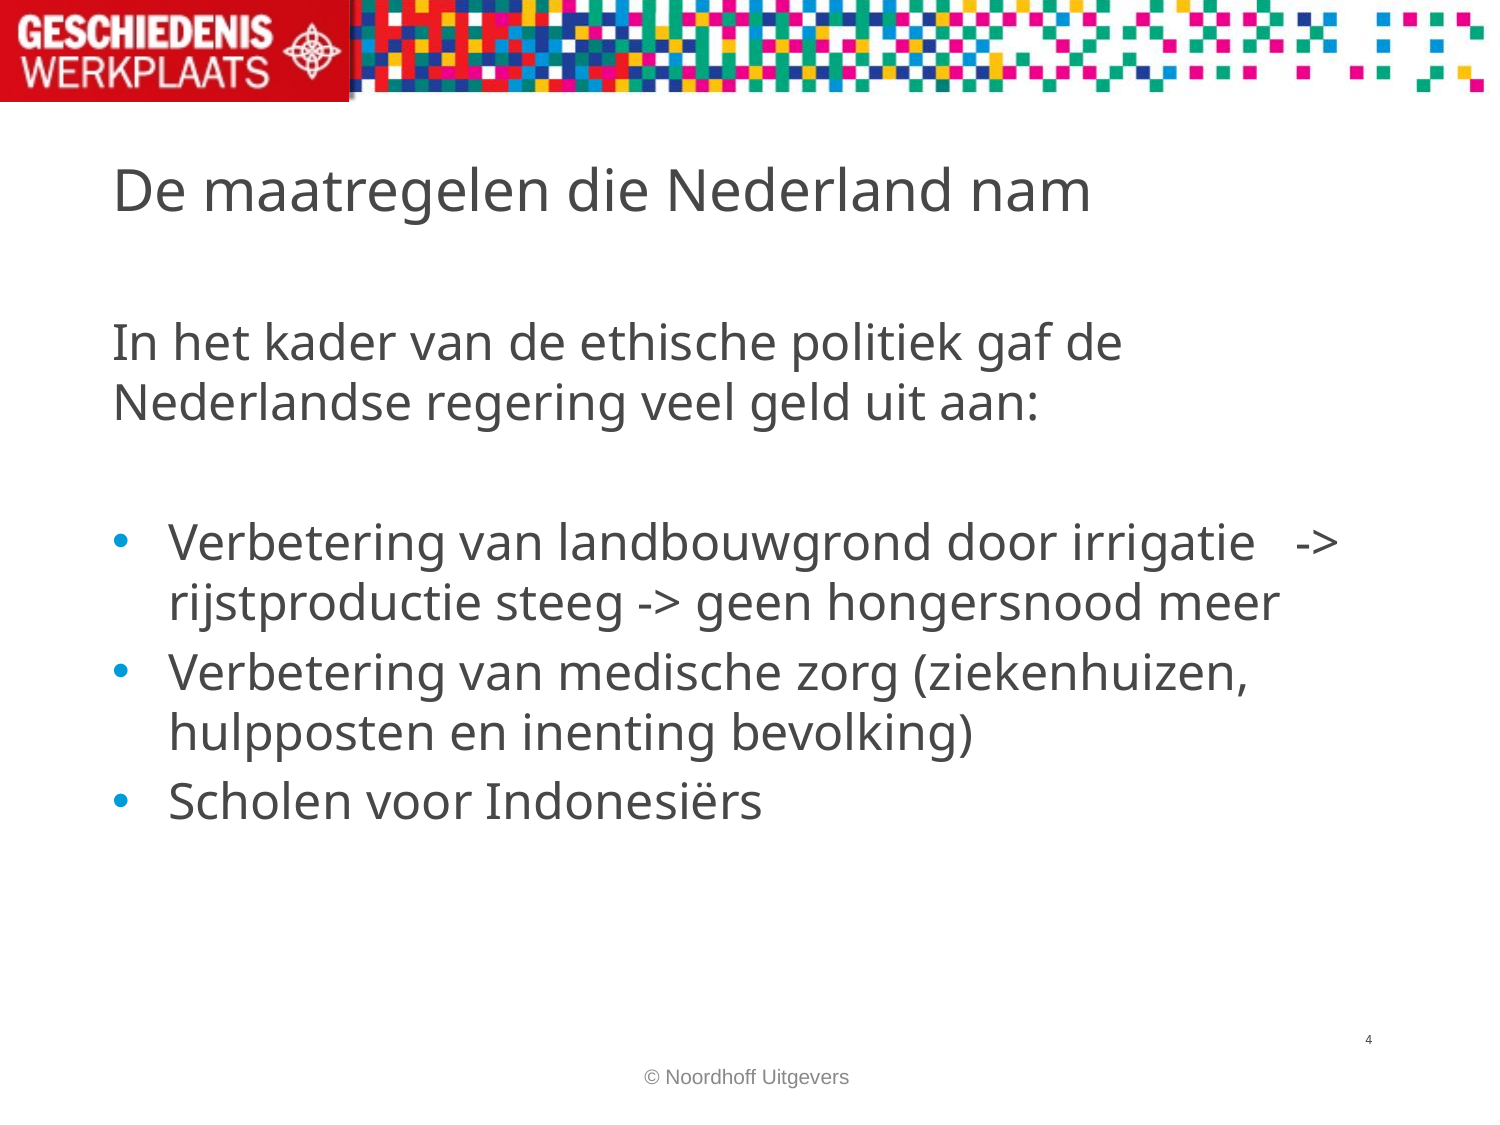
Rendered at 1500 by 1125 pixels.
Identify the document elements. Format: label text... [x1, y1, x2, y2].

title De maatregelen die Nederland nam [112, 145, 1401, 256]
list In het kader van de ethische politiek gaf de Nederlandse regering veel geld uit aan: Verbetering van landbouwgrond door irrigatie -> rijstproductie steeg -> geen hongersnood meer Verbetering van medische zorg (ziekenhuizen, hulpposten en inenting bevolking) Scholen voor Indonesiërs [112, 302, 1409, 1024]
text_box © Noordhoff Uitgevers [512, 1045, 988, 1106]
picture [0, 0, 1500, 1125]
slide_number 4 [1325, 1025, 1388, 1063]
